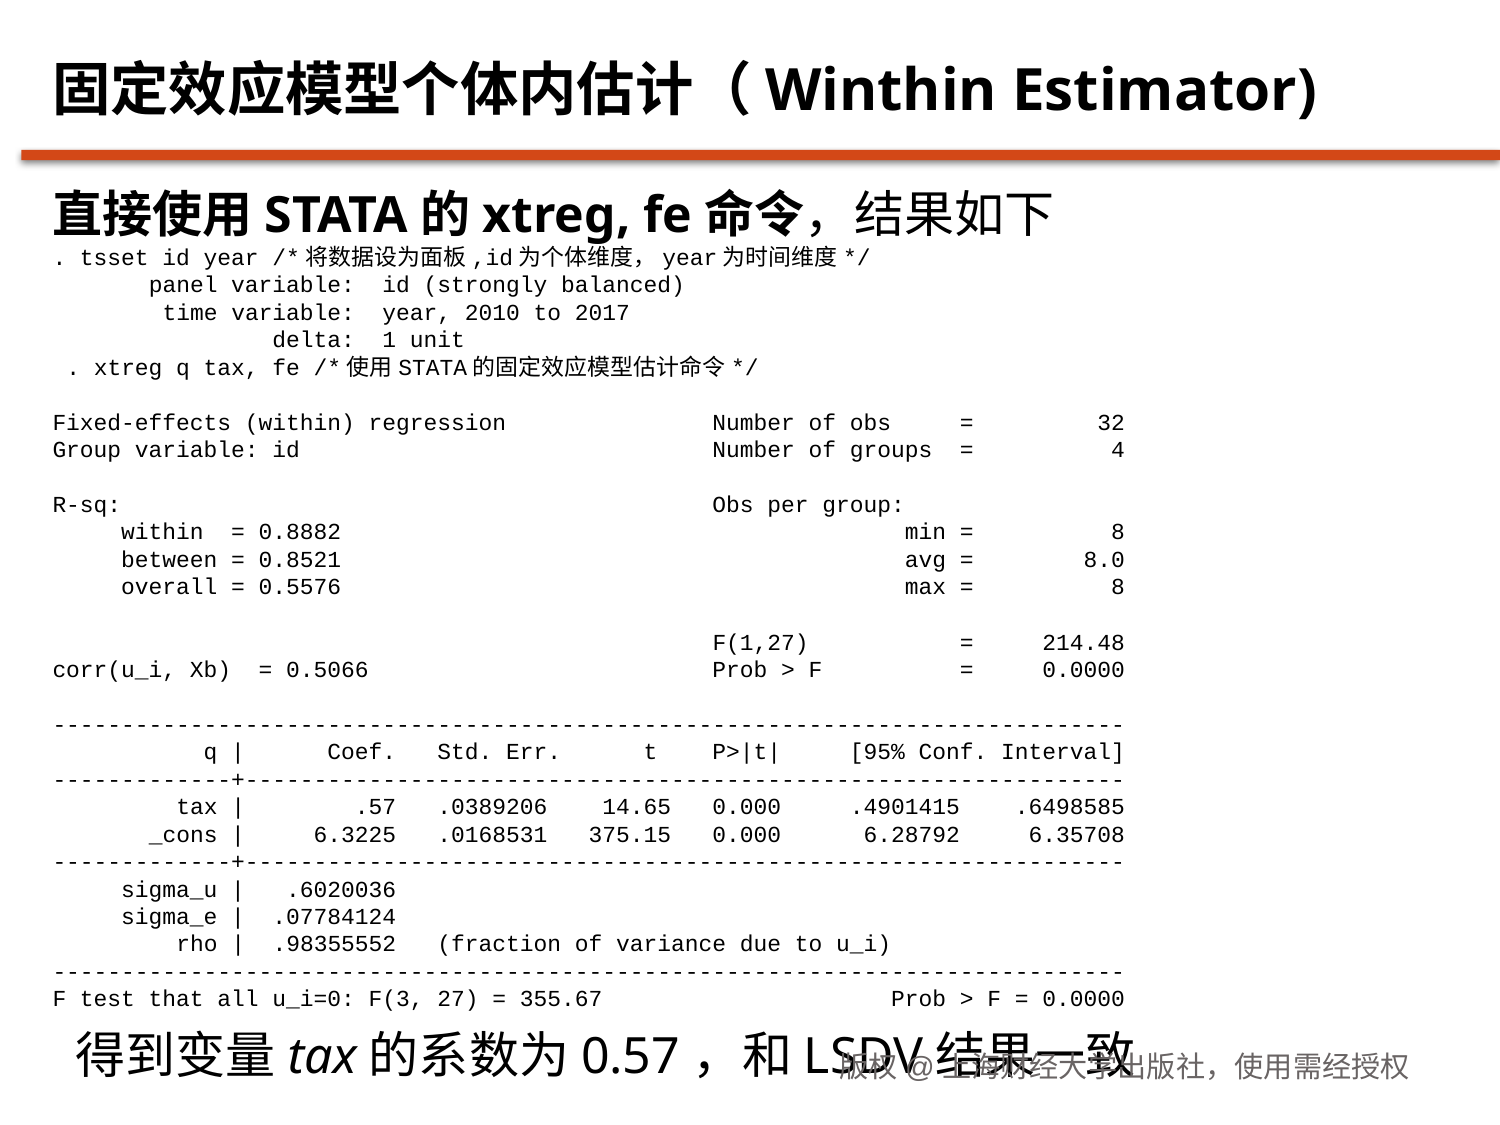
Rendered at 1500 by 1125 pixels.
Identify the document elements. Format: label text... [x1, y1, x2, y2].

title 固定效应模型个体内估计（Winthin Estimator) [37, 50, 1425, 138]
list 直接使用STATA的xtreg, fe命令，结果如下 . tsset id year /*将数据设为面板,id为个体维度，year为时间维度*/ panel variable: id (strongly balanced) time variable: year, 2010 to 2017 delta: 1 unit . xtreg q tax, fe /*使用STATA的固定效应模型估计命令*/ Fixed-effects (within) regression Number of obs = 32 Group variable: id Number of groups = 4 R-sq: Obs per group: within = 0.8882 min = 8 between = 0.8521 avg = 8.0 overall = 0.5576 max = 8 F(1,27) = 214.48 corr(u_i, Xb) = 0.5066 Prob > F = 0.0000 ------------------------------------------------------------------------------ q | Coef. Std. Err. t P>|t| [95% Conf. Interval] -------------+---------------------------------------------------------------- tax | .57 .0389206 14.65 0.000 .4901415 .6498585 _cons | 6.3225 .0168531 375.15 0.000 6.28792 6.35708 -------------+---------------------------------------------------------------- sigma_u | .6020036 sigma_e | .07784124 rho | .98355552 (fraction of variance due to u_i) ------------------------------------------------------------------------------ F test that all u_i=0: F(3, 27) = 355.67 Prob > F = 0.0000 得到变量tax的系数为0.57，和LSDV结果一致 [37, 175, 1438, 1100]
footer 版权@上海财经大学出版社，使用需经授权 [825, 1028, 1475, 1104]
